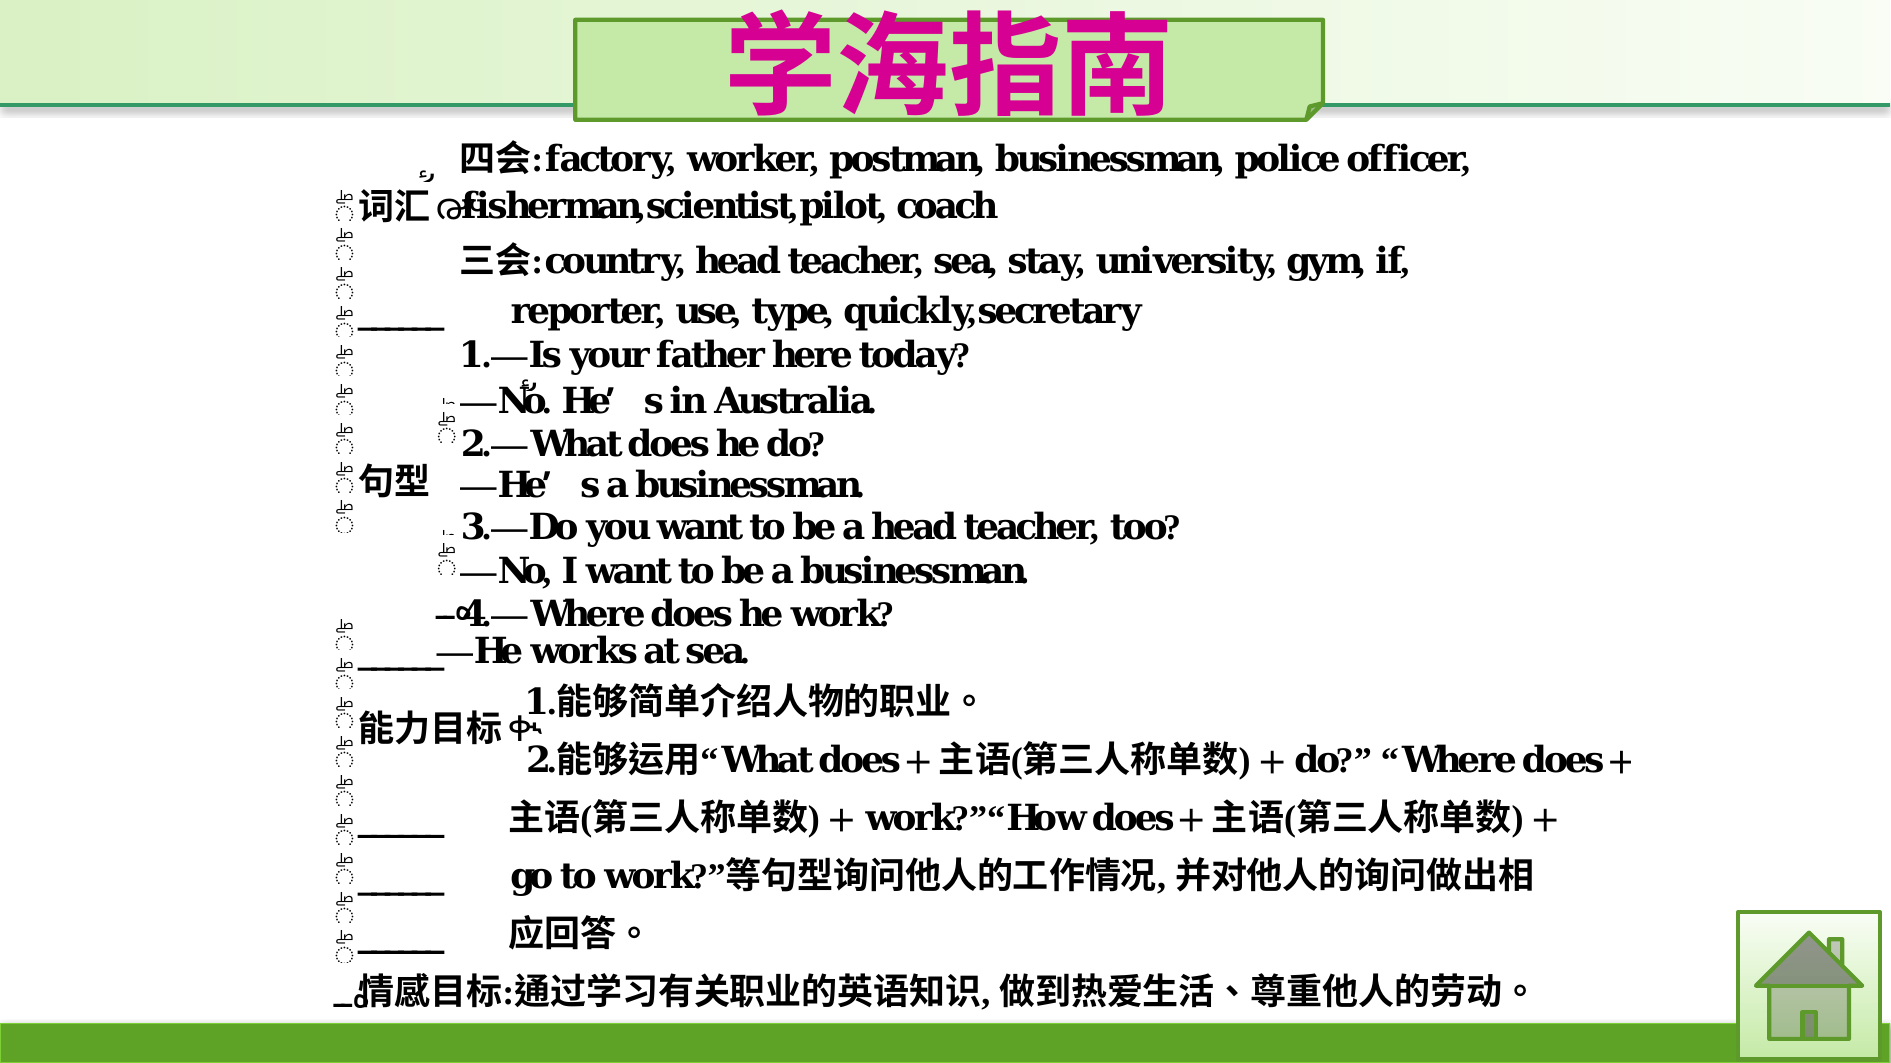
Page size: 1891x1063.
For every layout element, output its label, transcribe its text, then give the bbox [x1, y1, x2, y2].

text_box 学海指南 [573, 17, 1326, 122]
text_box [333, 127, 1631, 1014]
